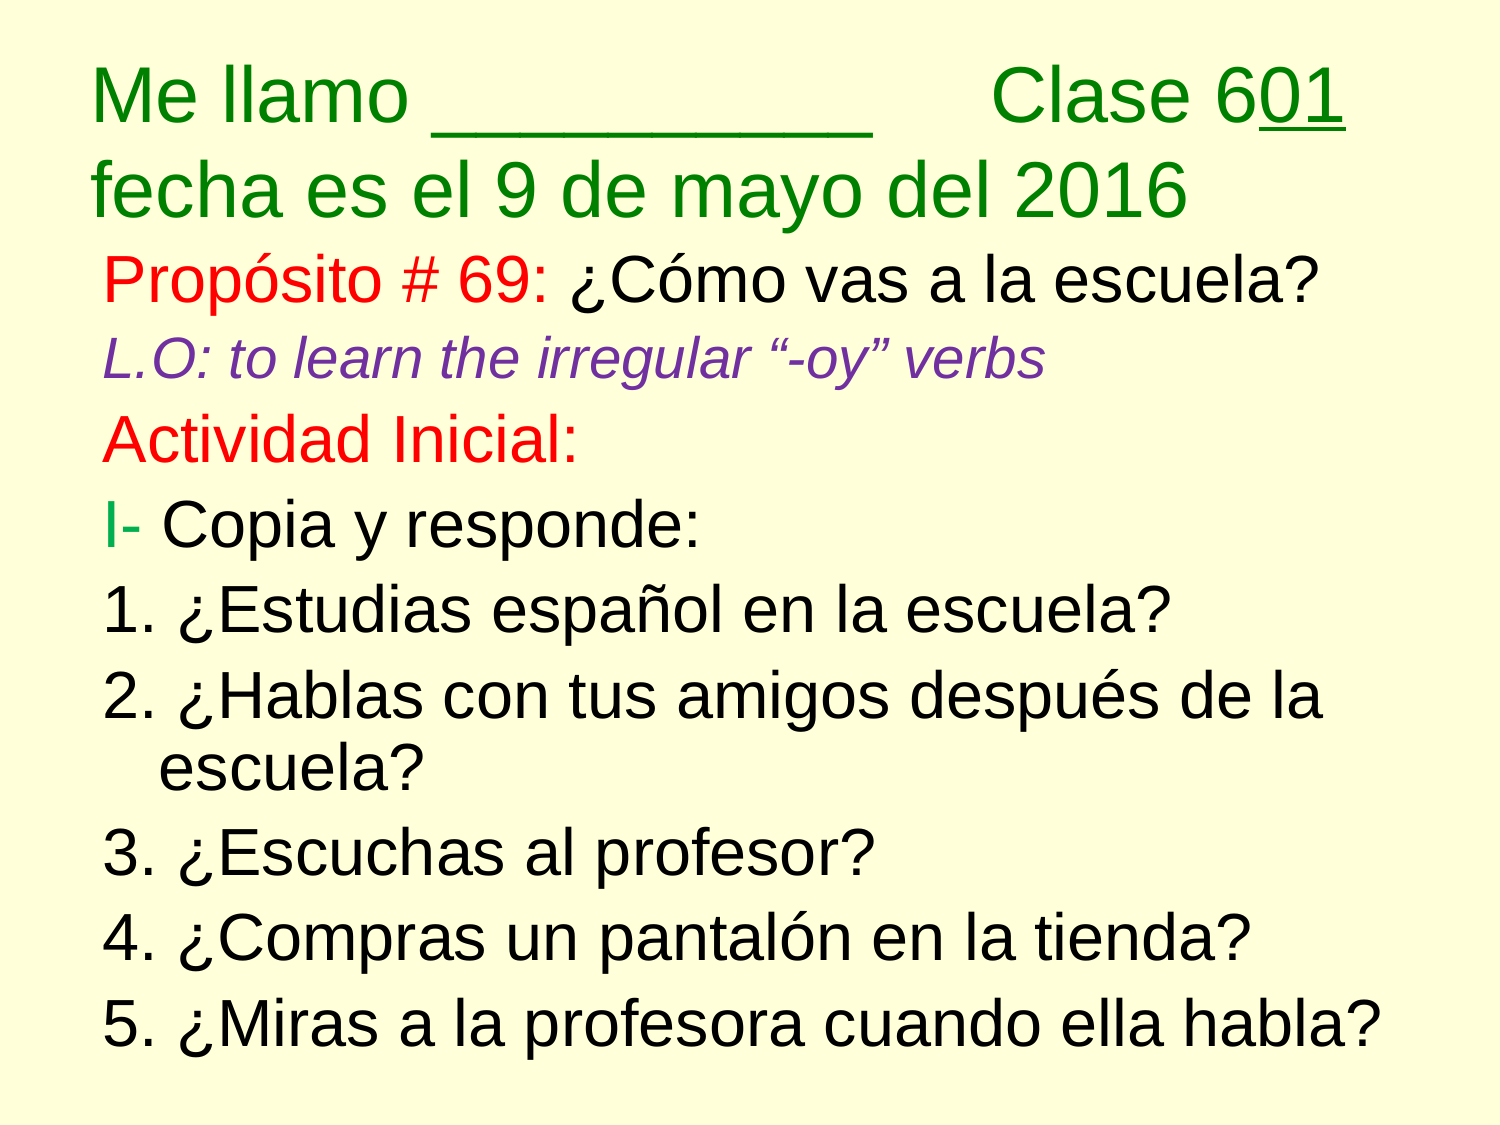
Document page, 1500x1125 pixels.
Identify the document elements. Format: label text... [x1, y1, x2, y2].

list Propósito # 69: ¿Cómo vas a la escuela? L.O: to learn the irregular “-oy” verbs Actividad Inicial: I- Copia y responde: 1. ¿Estudias español en la escuela? 2. ¿Hablas con tus amigos después de la escuela? 3. ¿Escuchas al profesor? 4. ¿Compras un pantalón en la tienda? 5. ¿Miras a la profesora cuando ella habla? [87, 237, 1438, 1050]
title Me llamo __________ Clase 601 fecha es el 9 de mayo del 2016 [75, 45, 1475, 233]
